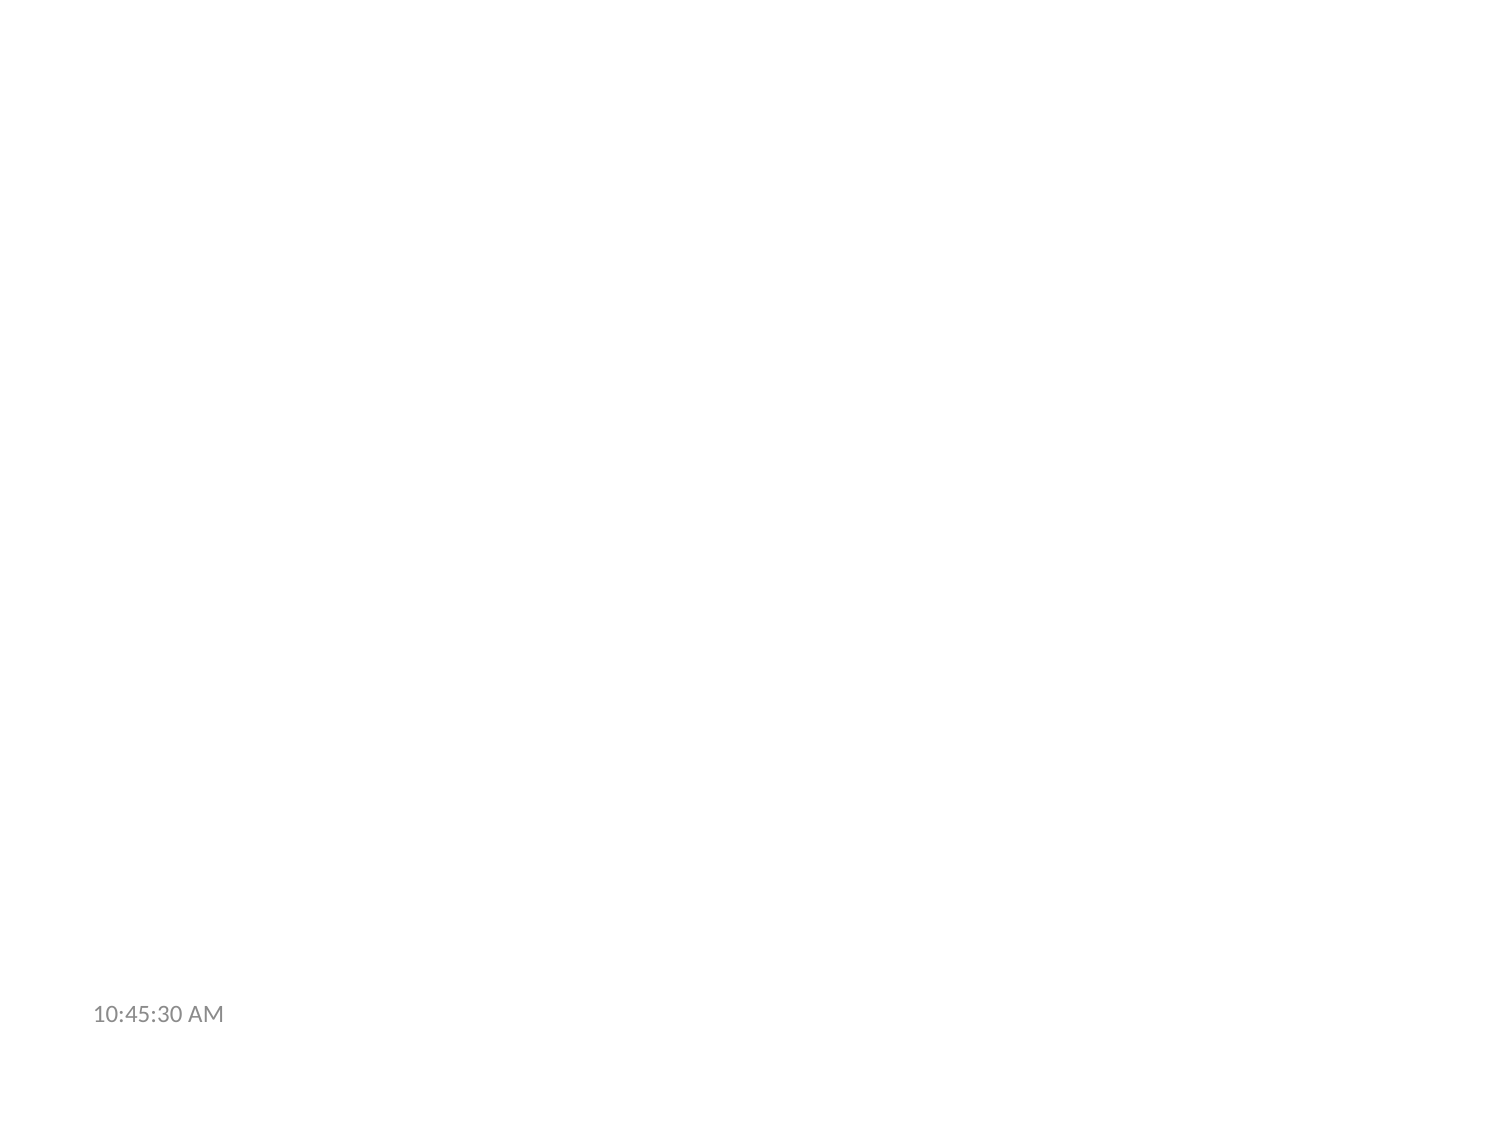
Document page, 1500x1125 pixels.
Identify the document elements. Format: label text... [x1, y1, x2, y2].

text_box 3:35:09 PM [77, 982, 428, 1043]
